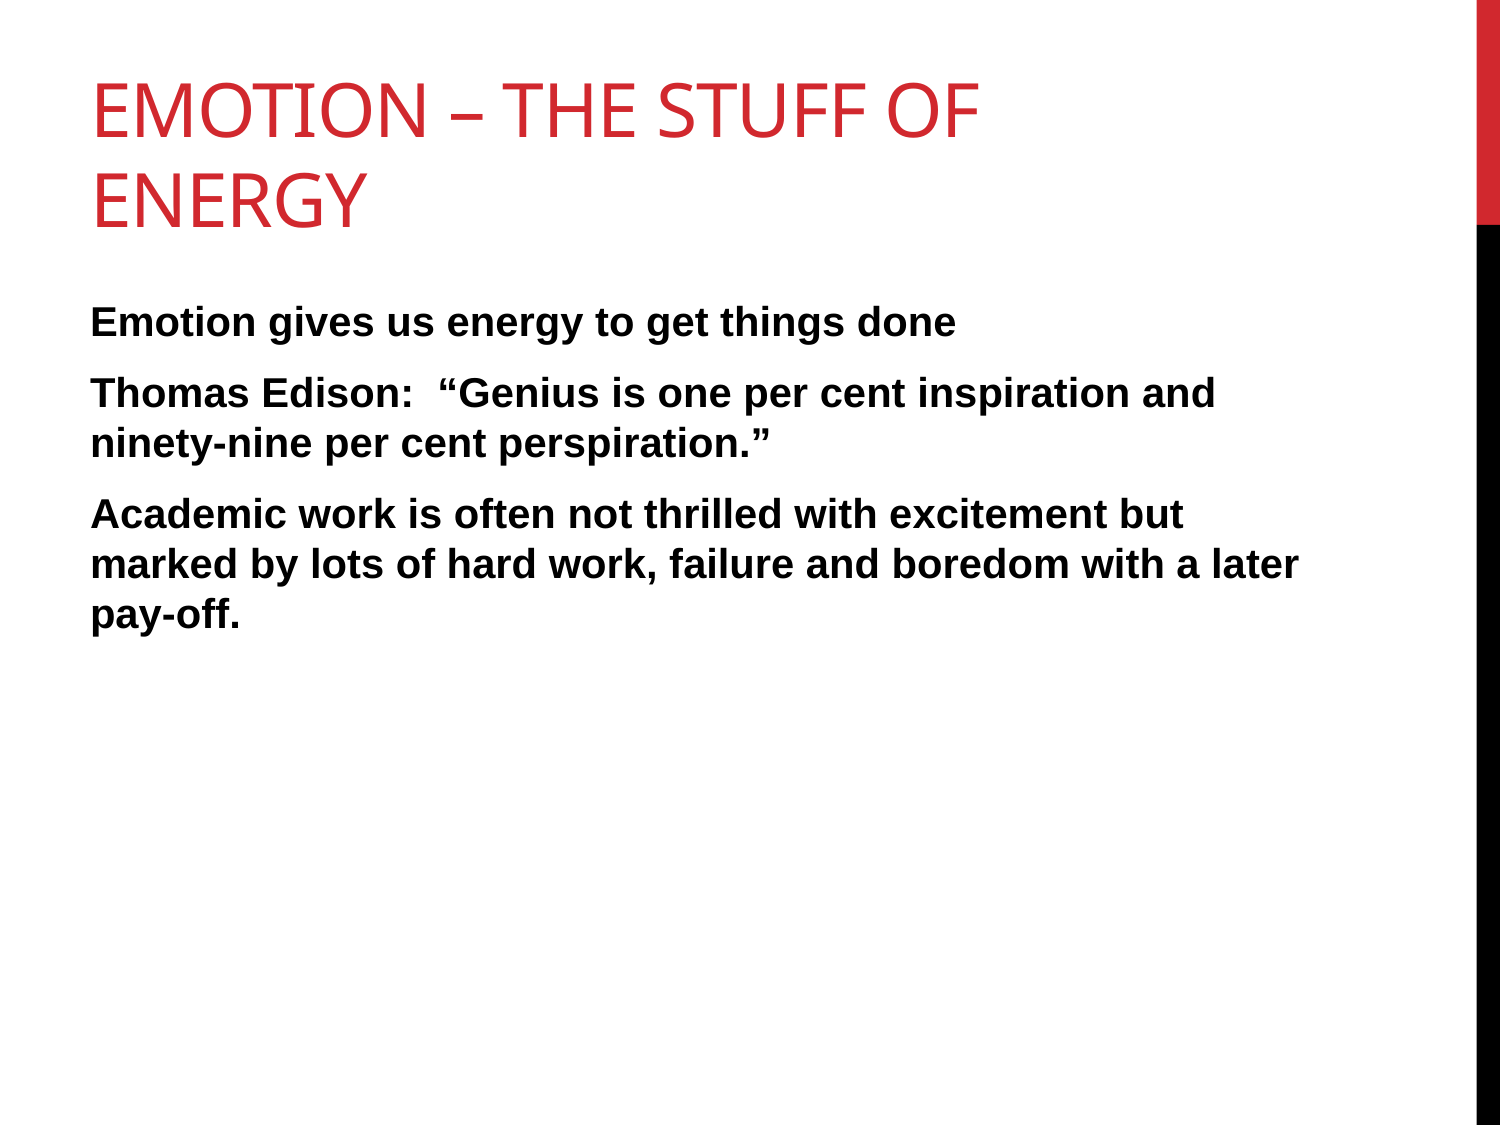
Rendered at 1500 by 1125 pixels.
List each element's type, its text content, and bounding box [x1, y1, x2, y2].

list Emotion gives us energy to get things done Thomas Edison: “Genius is one per cent inspiration and ninety-nine per cent perspiration.” Academic work is often not thrilled with excitement but marked by lots of hard work, failure and boredom with a later pay-off. [75, 287, 1325, 1005]
title Emotion – the stuff of energy [75, 25, 1025, 250]
